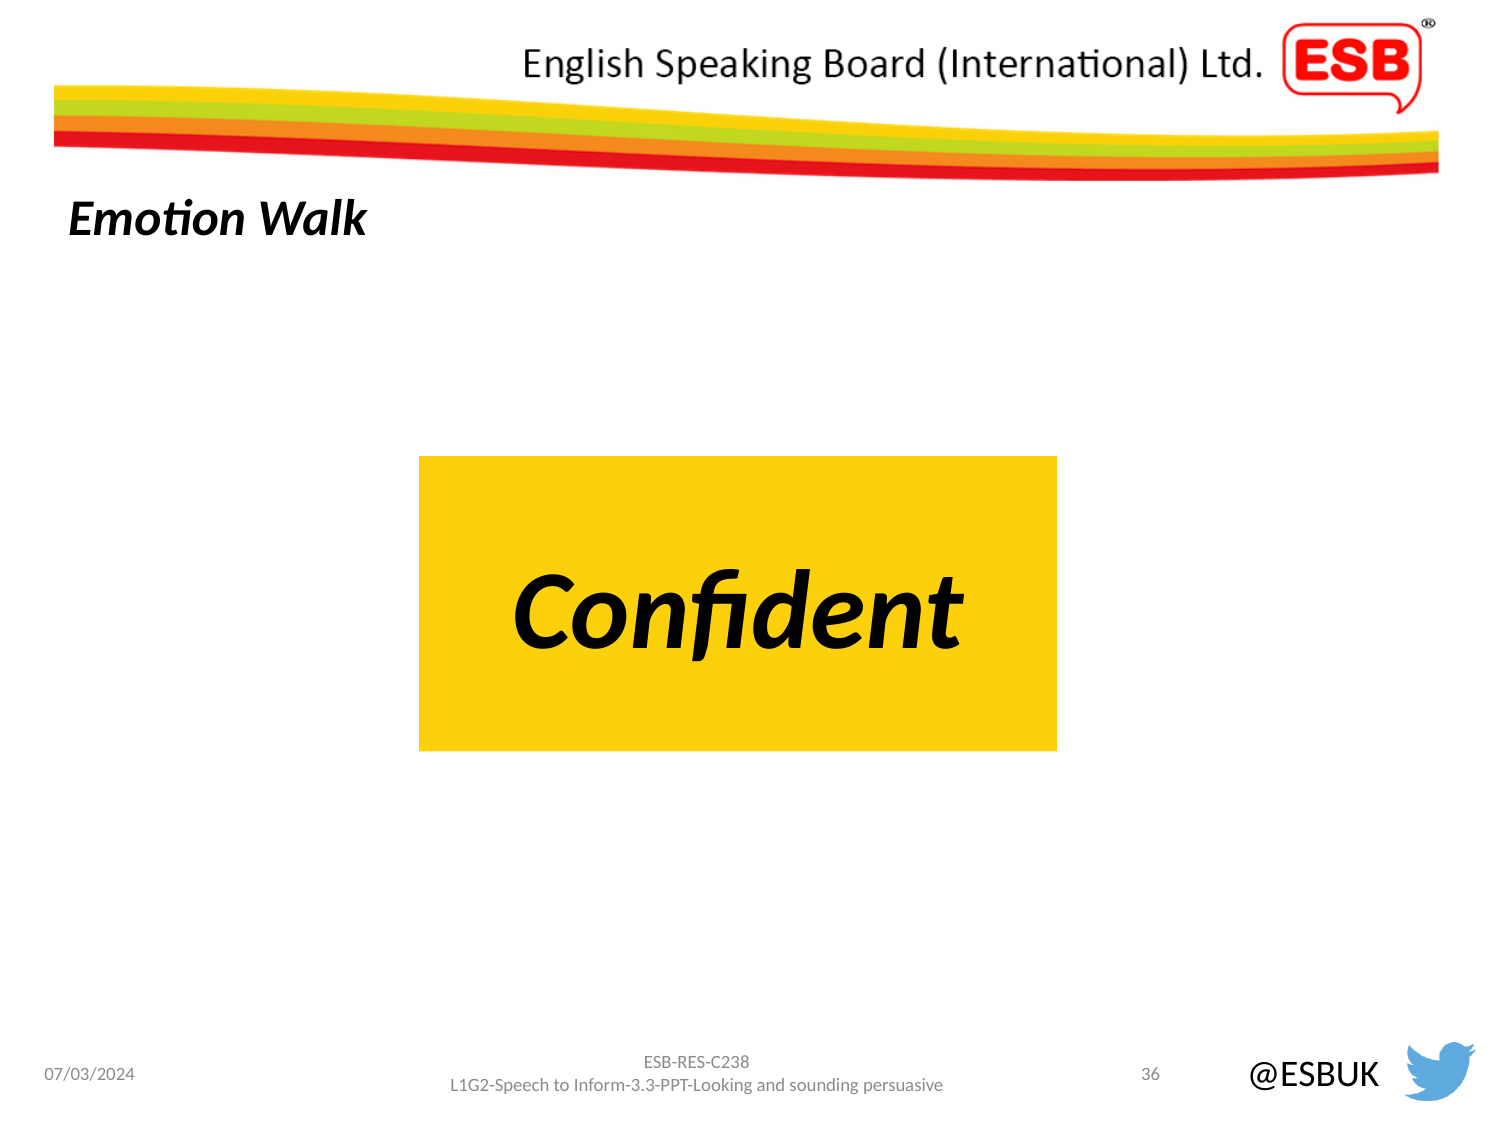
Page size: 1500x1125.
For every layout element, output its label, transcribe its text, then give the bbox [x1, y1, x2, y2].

picture [1404, 1042, 1476, 1101]
text_box Confident [418, 455, 1058, 753]
slide_number 36 [930, 1042, 1176, 1103]
title Emotion Walk [53, 183, 1347, 255]
picture [0, 0, 1500, 189]
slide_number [29, 1042, 367, 1103]
footer ESB-RES-C238 L1G2-Speech to Inform-3.3-PPT-Looking and sounding persuasive [395, 1042, 930, 1103]
